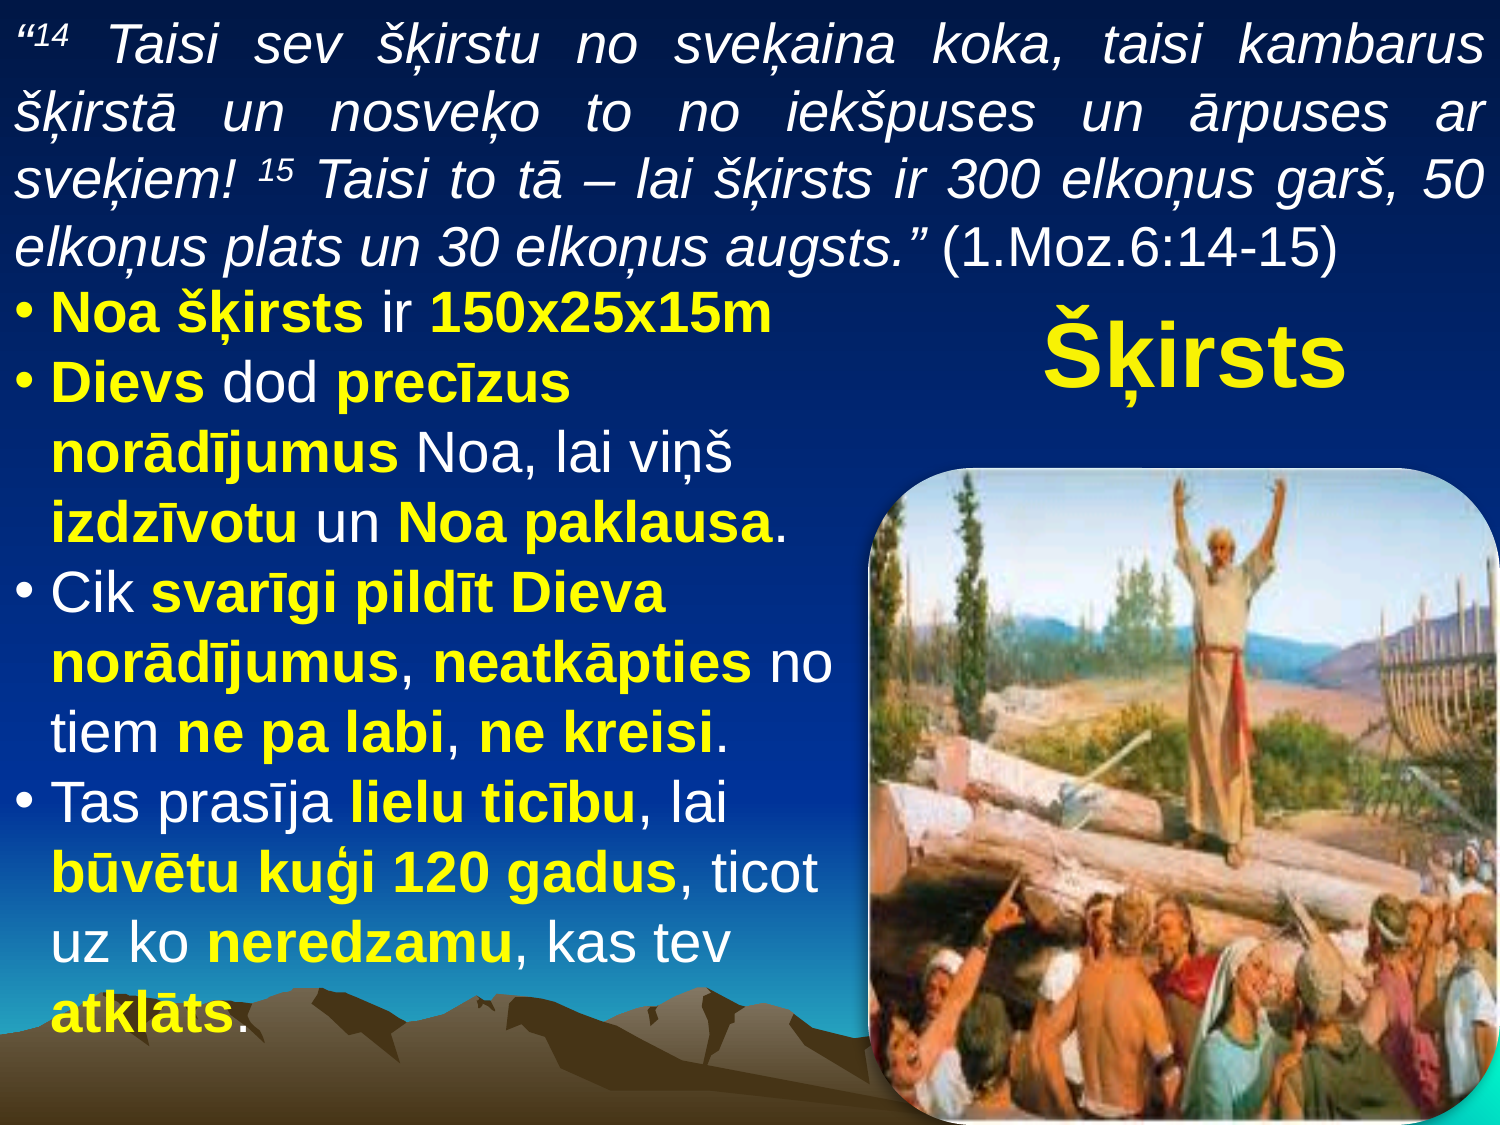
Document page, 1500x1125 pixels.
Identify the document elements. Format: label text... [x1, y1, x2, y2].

picture [867, 467, 1500, 1125]
text_box Noa šķirsts ir 150x25x15m Dievs dod precīzus norādījumus Noa, lai viņš izdzīvotu un Noa paklausa. Cik svarīgi pildīt Dieva norādījumus, neatkāpties no tiem ne pa labi, ne kreisi. Tas prasīja lielu ticību, lai būvētu kuģi 120 gadus, ticot uz ko neredzamu, kas tev atklāts. [0, 267, 892, 1052]
text_box “14 Taisi sev šķirstu no sveķaina koka, taisi kambarus šķirstā un nosveķo to no iekšpuses un ārpuses ar sveķiem! 15 Taisi to tā – lai šķirsts ir 300 elkoņus garš, 50 elkoņus plats un 30 elkoņus augsts.” (1.Moz.6:14-15) [0, 0, 1500, 420]
